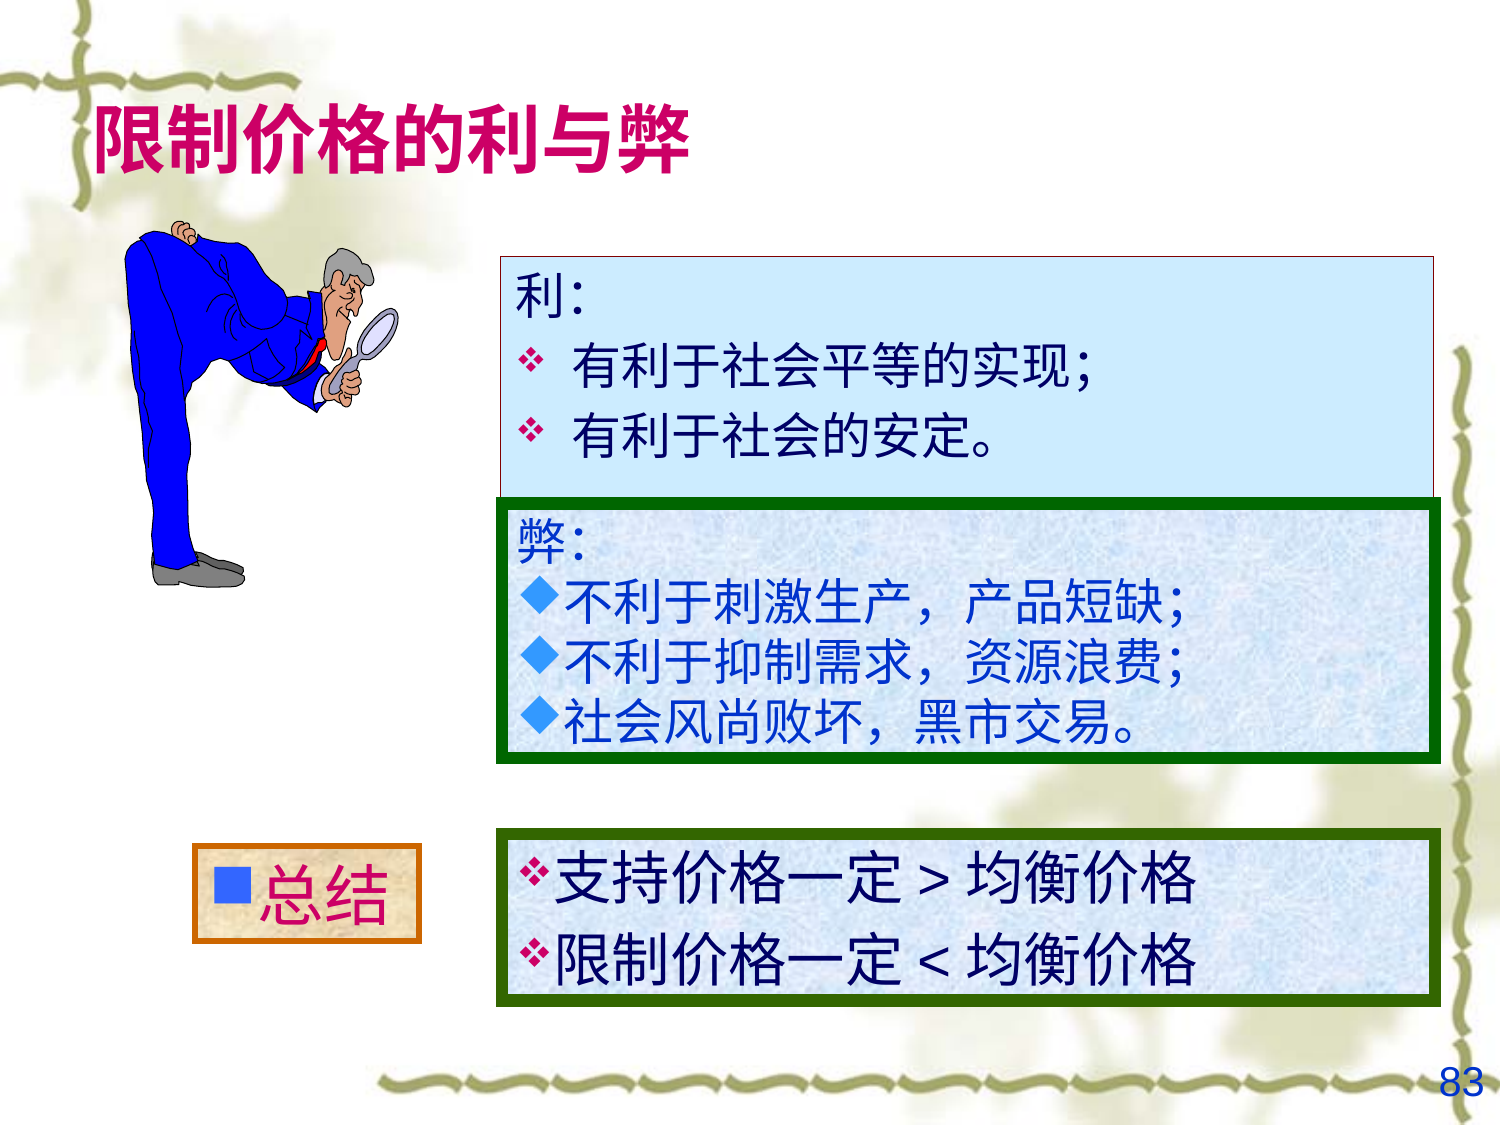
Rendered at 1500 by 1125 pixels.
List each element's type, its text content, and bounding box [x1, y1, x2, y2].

title 限制价格的利与弊 [76, 90, 1447, 185]
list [123, 219, 400, 589]
picture [0, 0, 1500, 1125]
text_box 弊： 不利于刺激生产，产品短缺； 不利于抑制需求，资源浪费； 社会风尚败坏，黑市交易。 [501, 503, 1436, 759]
text_box 支持价格一定>均衡价格 限制价格一定<均衡价格 [501, 834, 1436, 1001]
list 利： 有利于社会平等的实现； 有利于社会的安定。 [500, 256, 1434, 501]
slide_number 83 [1080, 1046, 1500, 1125]
text_box 总结 [194, 846, 419, 941]
